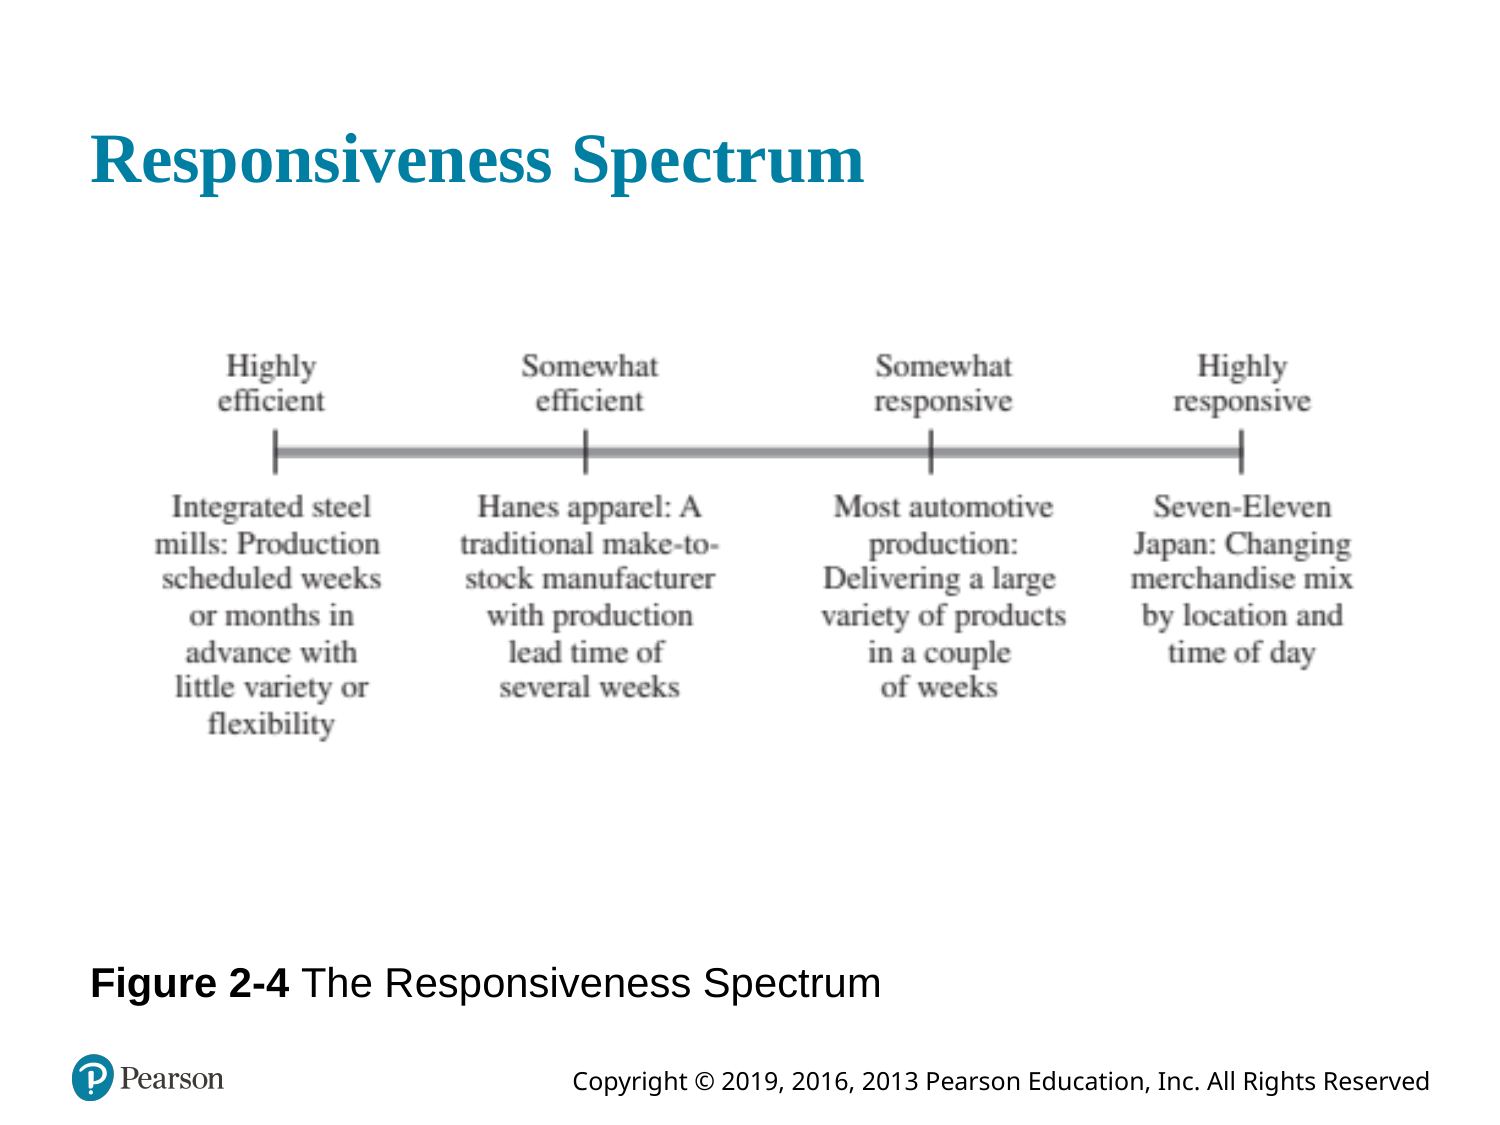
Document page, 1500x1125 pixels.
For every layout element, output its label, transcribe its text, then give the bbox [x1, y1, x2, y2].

picture [80, 1063, 106, 1088]
picture [72, 1054, 88, 1070]
list Figure 2-4 The Responsiveness Spectrum [75, 950, 1425, 1021]
title Responsiveness Spectrum [75, 0, 1425, 213]
picture [98, 1054, 224, 1101]
picture [139, 340, 1363, 753]
picture [72, 1087, 83, 1101]
